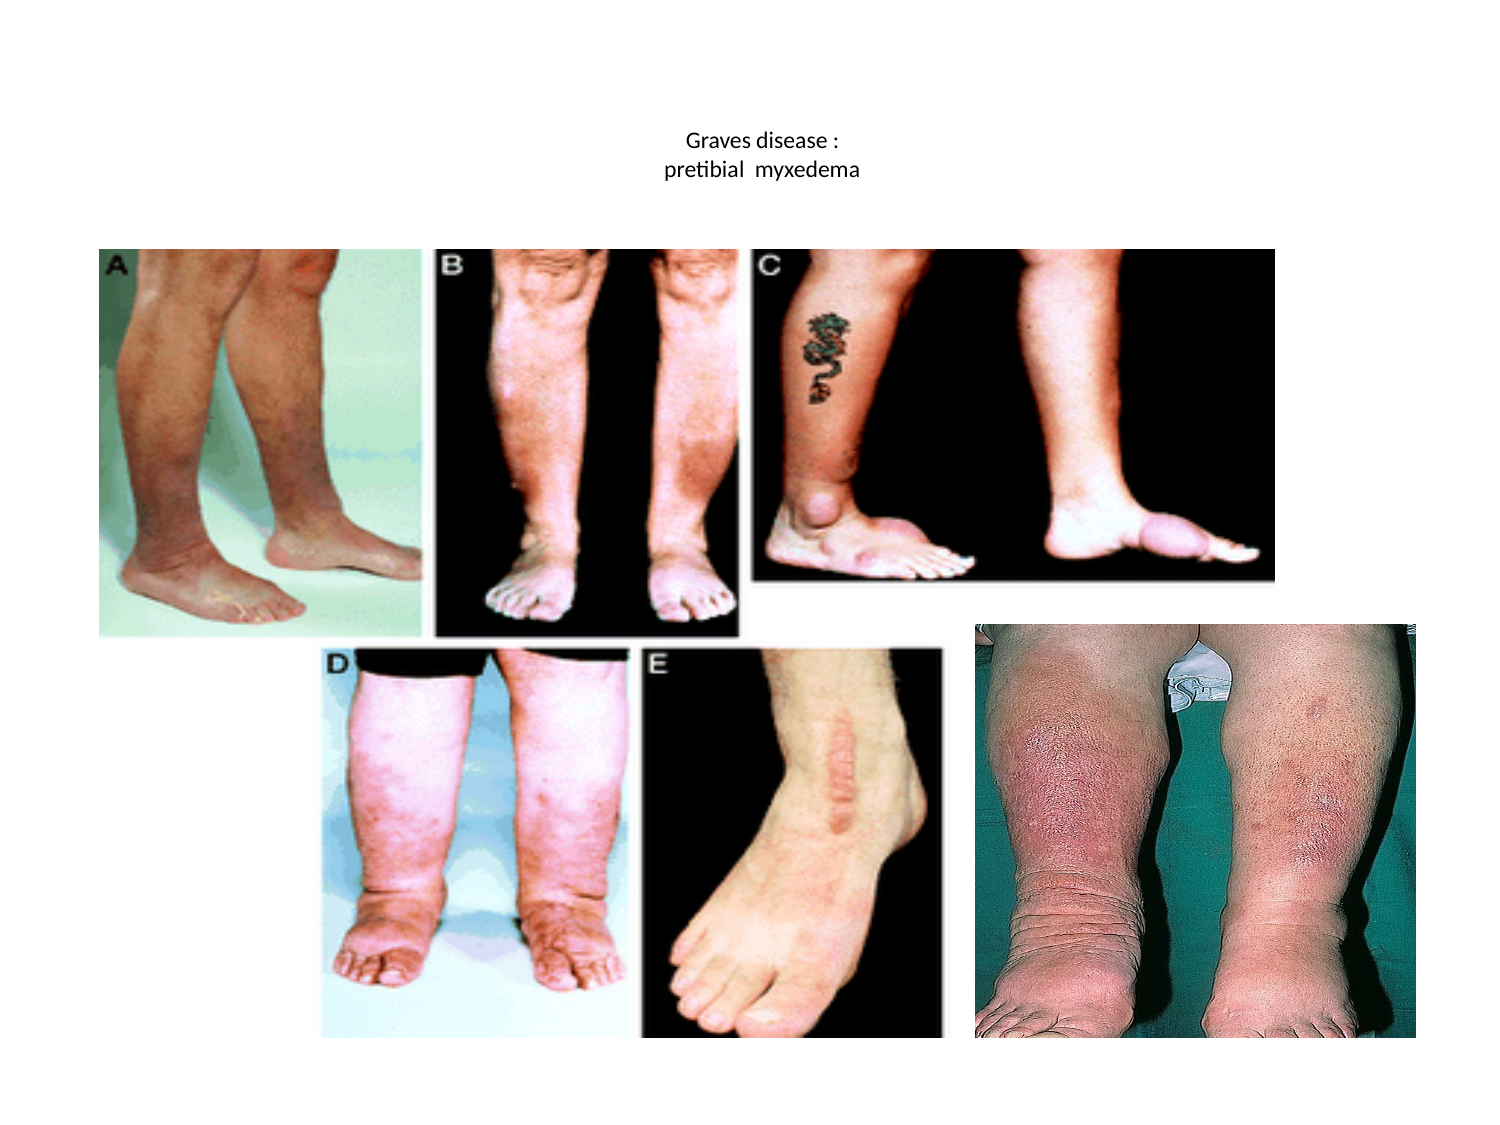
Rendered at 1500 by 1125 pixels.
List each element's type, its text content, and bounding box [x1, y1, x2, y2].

picture [974, 624, 1416, 1038]
title Graves disease : pretibial myxedema [87, 87, 1438, 221]
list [99, 249, 1276, 1038]
